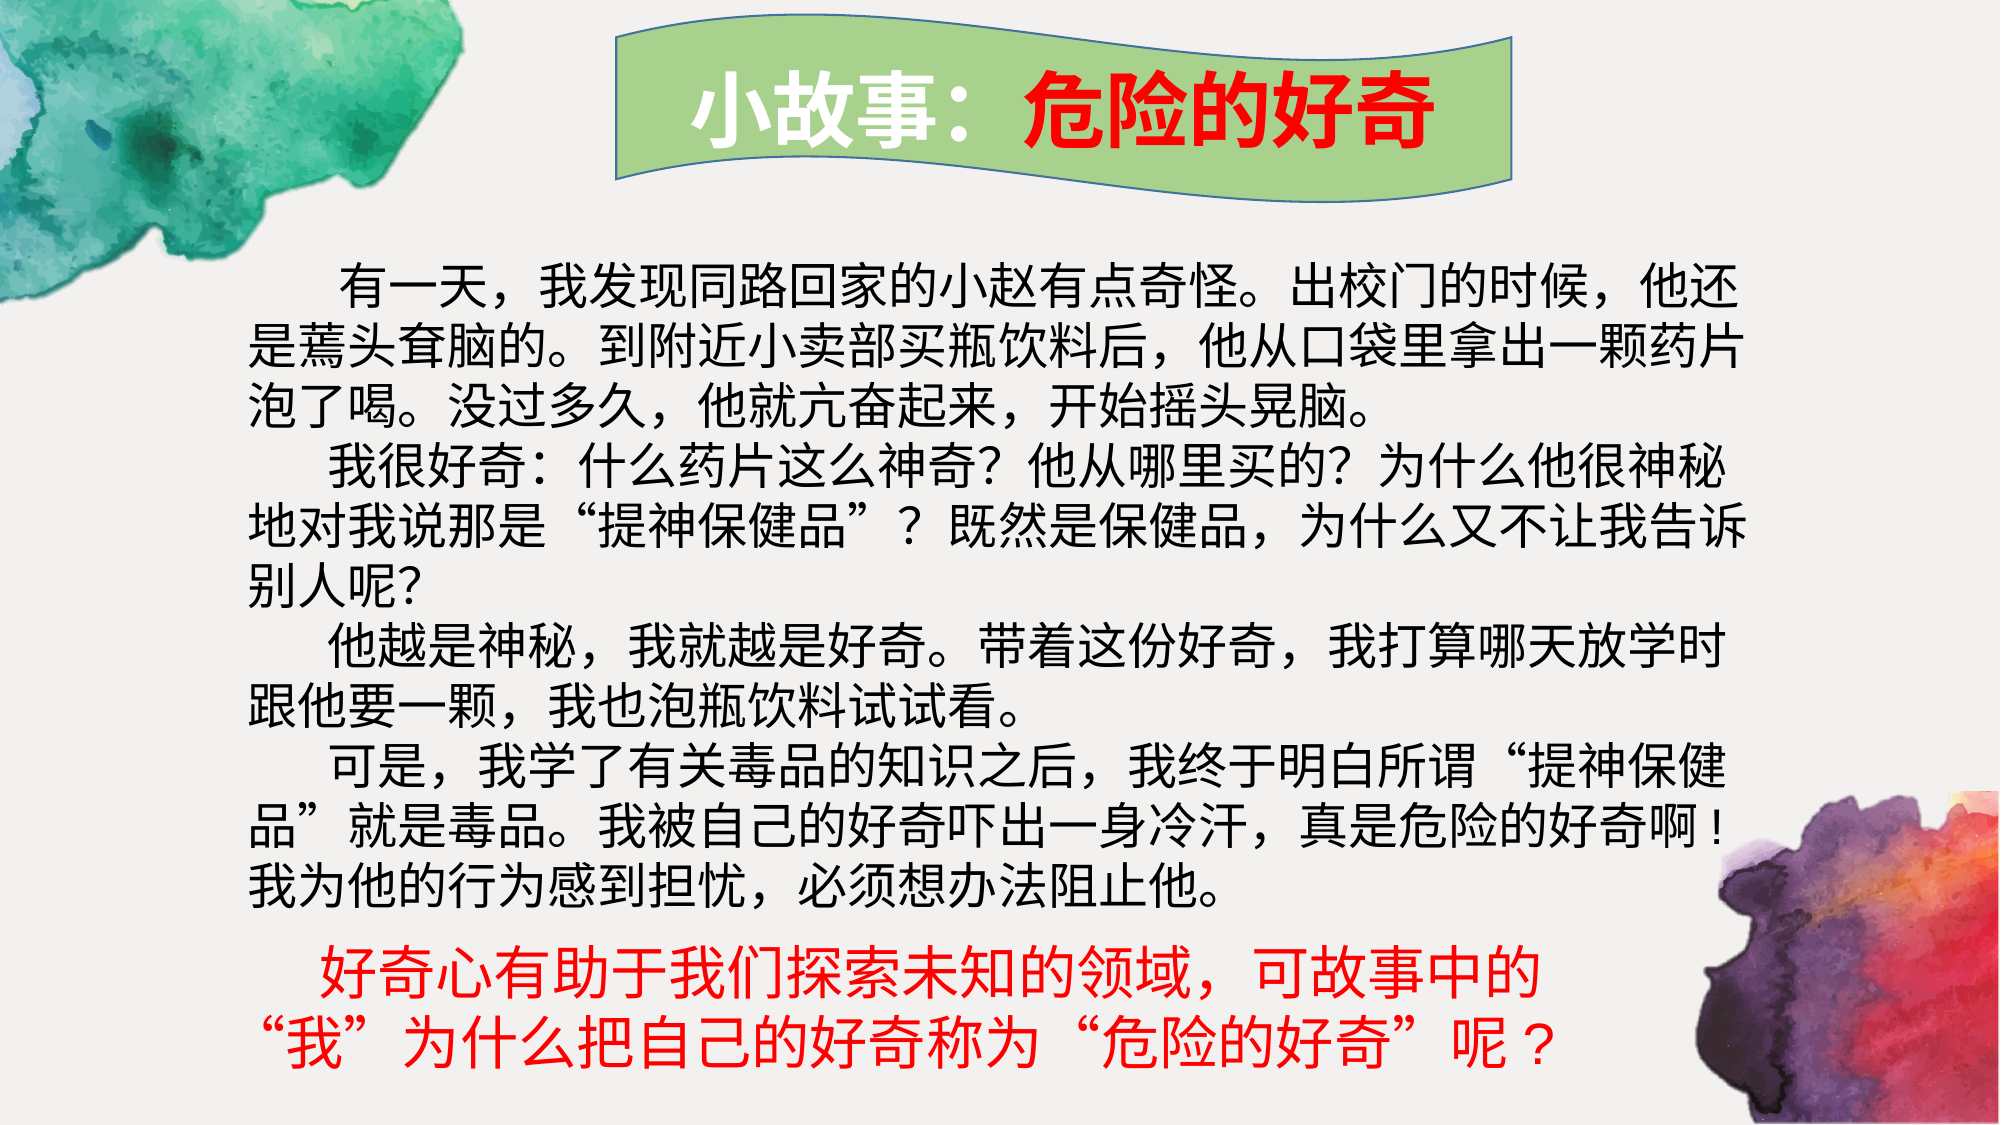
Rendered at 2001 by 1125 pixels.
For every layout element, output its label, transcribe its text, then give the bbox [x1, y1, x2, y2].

picture [1676, 791, 2000, 1124]
text_box 好奇心有助于我们探索未知的领域，可故事中的“我”为什么把自己的好奇称为“危险的好奇”呢? [212, 928, 1676, 1084]
text_box 小故事：危险的好奇 [615, 13, 1513, 204]
picture [0, 0, 518, 401]
text_box 有一天，我发现同路回家的小赵有点奇怪。出校门的时候，他还是蔫头耷脑的。到附近小卖部买瓶饮料后，他从口袋里拿出一颗药片泡了喝。没过多久，他就亢奋起来，开始摇头晃脑。 我很好奇：什么药片这么神奇？他从哪里买的？为什么他很神秘地对我说那是“提神保健品”？既然是保健品，为什么又不让我告诉别人呢？ 他越是神秘，我就越是好奇。带着这份好奇，我打算哪天放学时跟他要一颗，我也泡瓶饮料试试看。 可是，我学了有关毒品的知识之后，我终于明白所谓“提神保健品”就是毒品。我被自己的好奇吓出一身冷汗，真是危险的好奇啊!我为他的行为感到担忧，必须想办法阻止他。 [233, 247, 1768, 923]
